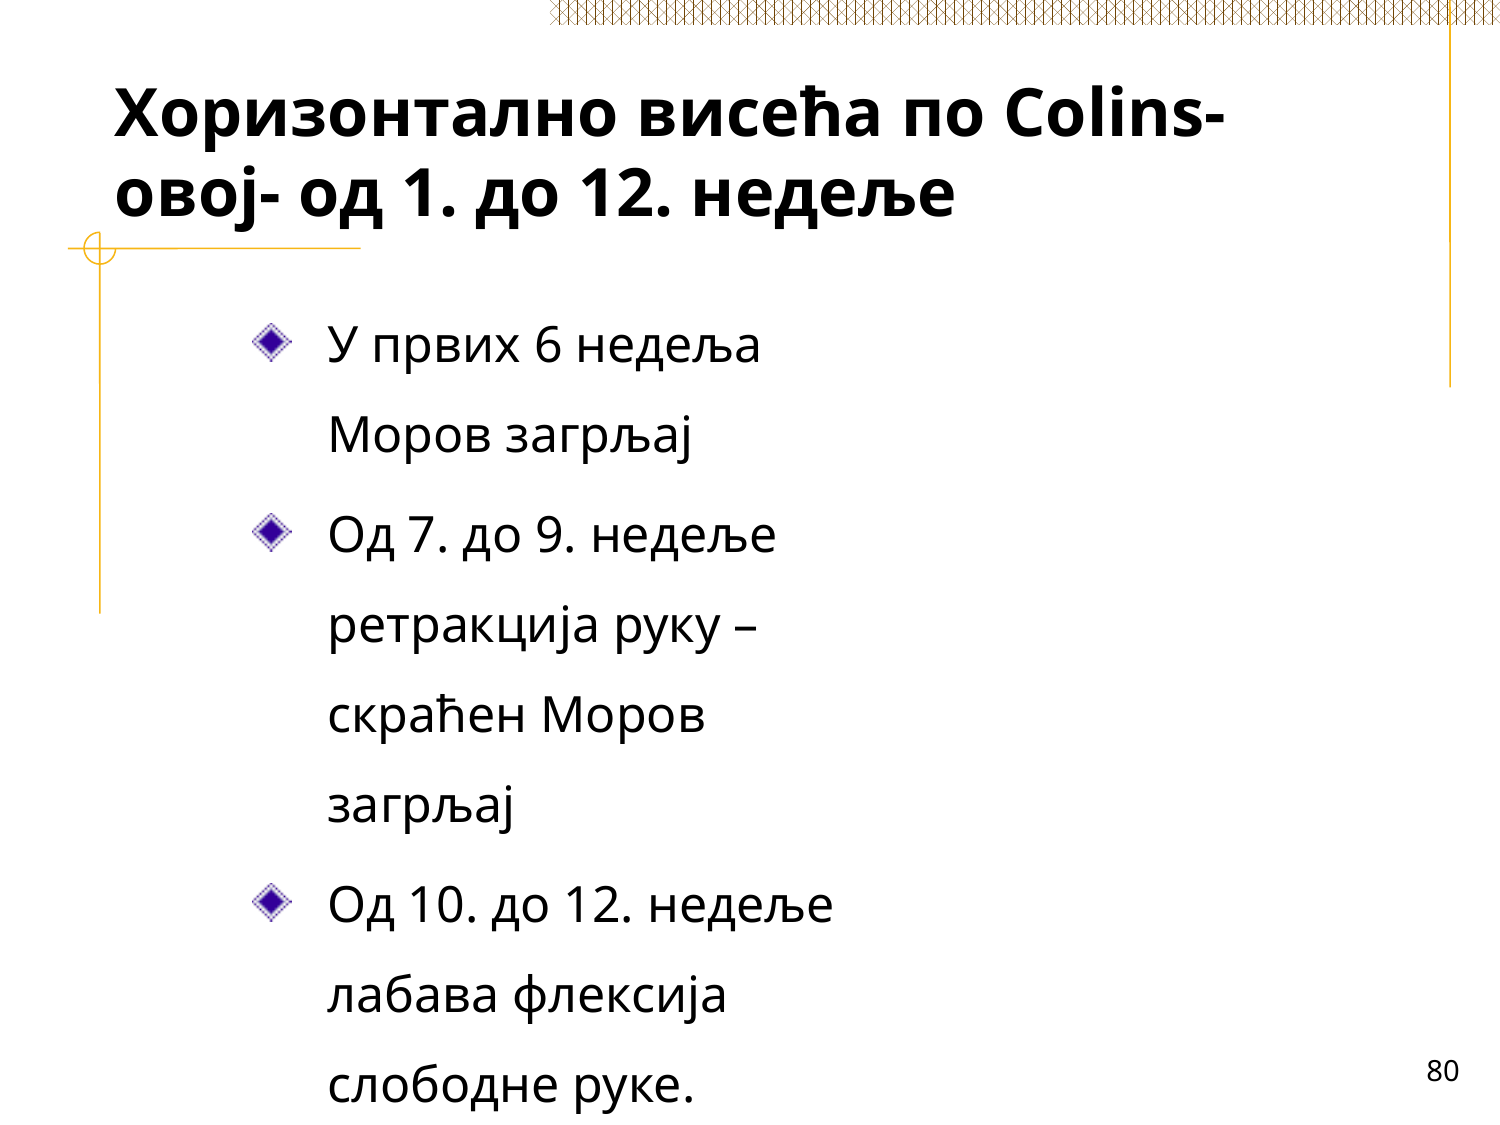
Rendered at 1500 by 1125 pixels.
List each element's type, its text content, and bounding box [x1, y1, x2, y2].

picture [252, 323, 292, 362]
slide_number 80 [1162, 1025, 1475, 1100]
picture [252, 513, 292, 552]
picture [252, 883, 292, 922]
list У првих 6 недеља Моров загрљај Од 7. до 9. недеље ретракција руку – скраћен Моров загрљај Од 10. до 12. недеље лабава флексија слободне руке. [237, 274, 888, 951]
title Хоризонтално висећа по Colins-овој- од 1. до 12. недеље [99, 49, 1376, 238]
